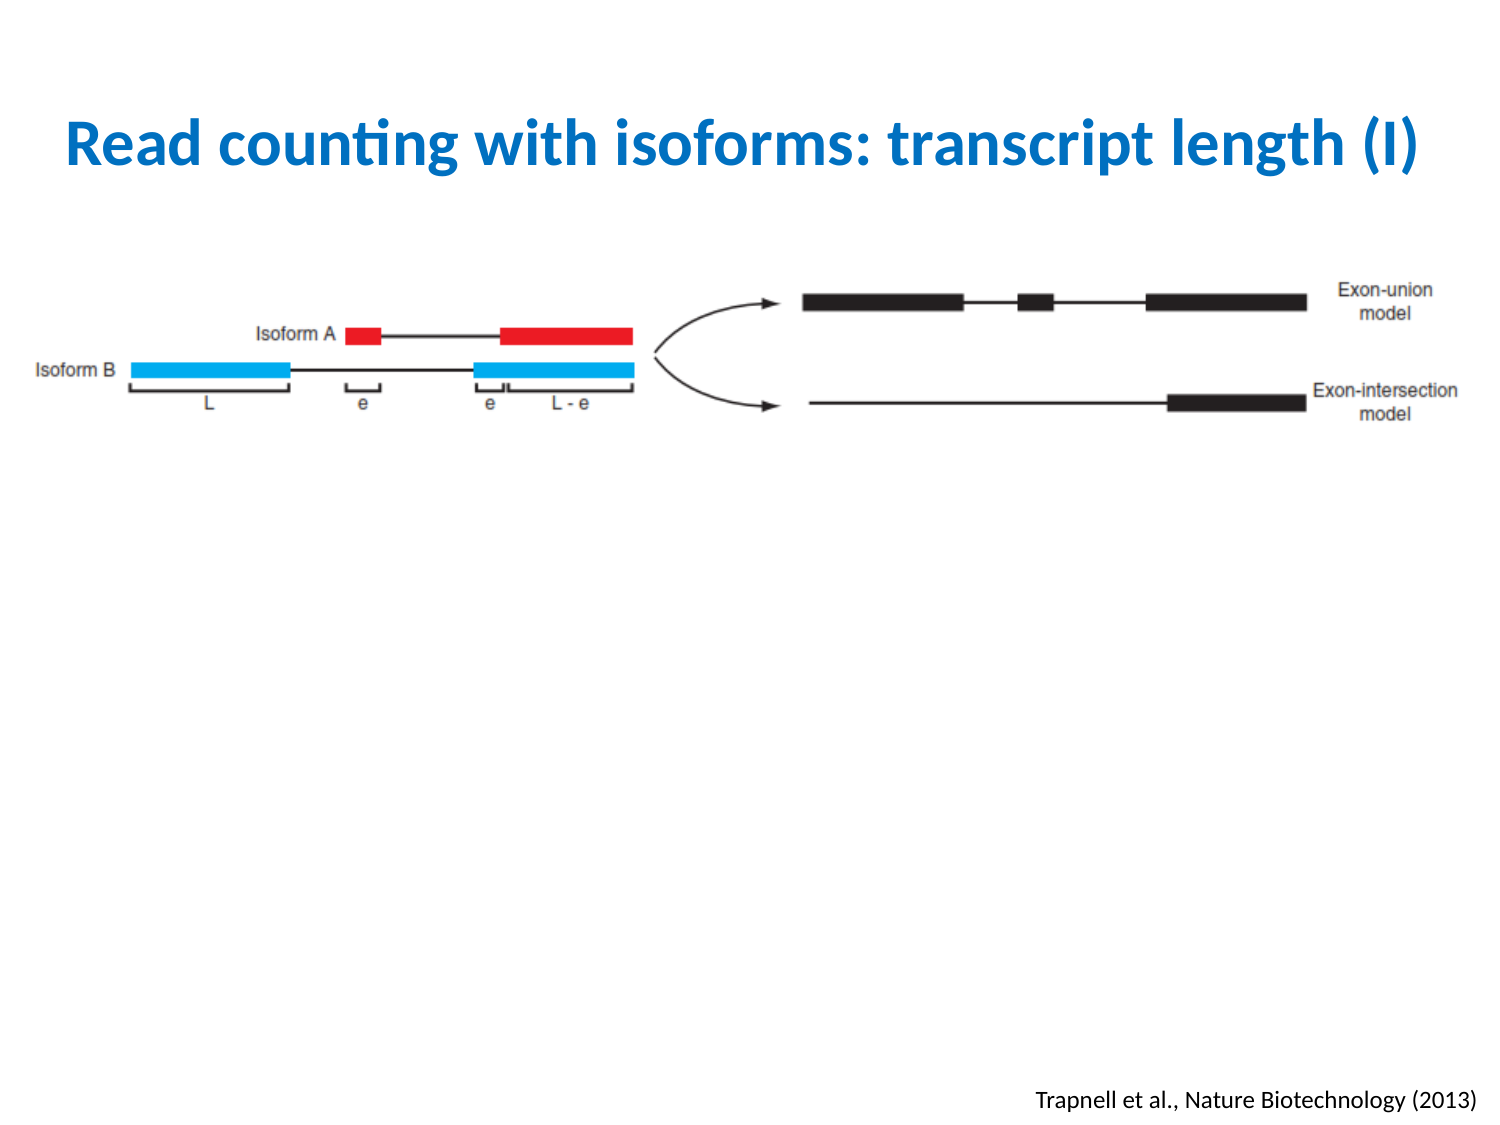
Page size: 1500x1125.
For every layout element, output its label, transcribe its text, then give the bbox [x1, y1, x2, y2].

text_box Trapnell et al., Nature Biotechnology (2013) [1020, 1075, 1494, 1121]
title Read counting with isoforms: transcript length (I) [49, 44, 1463, 233]
picture [0, 262, 1490, 435]
